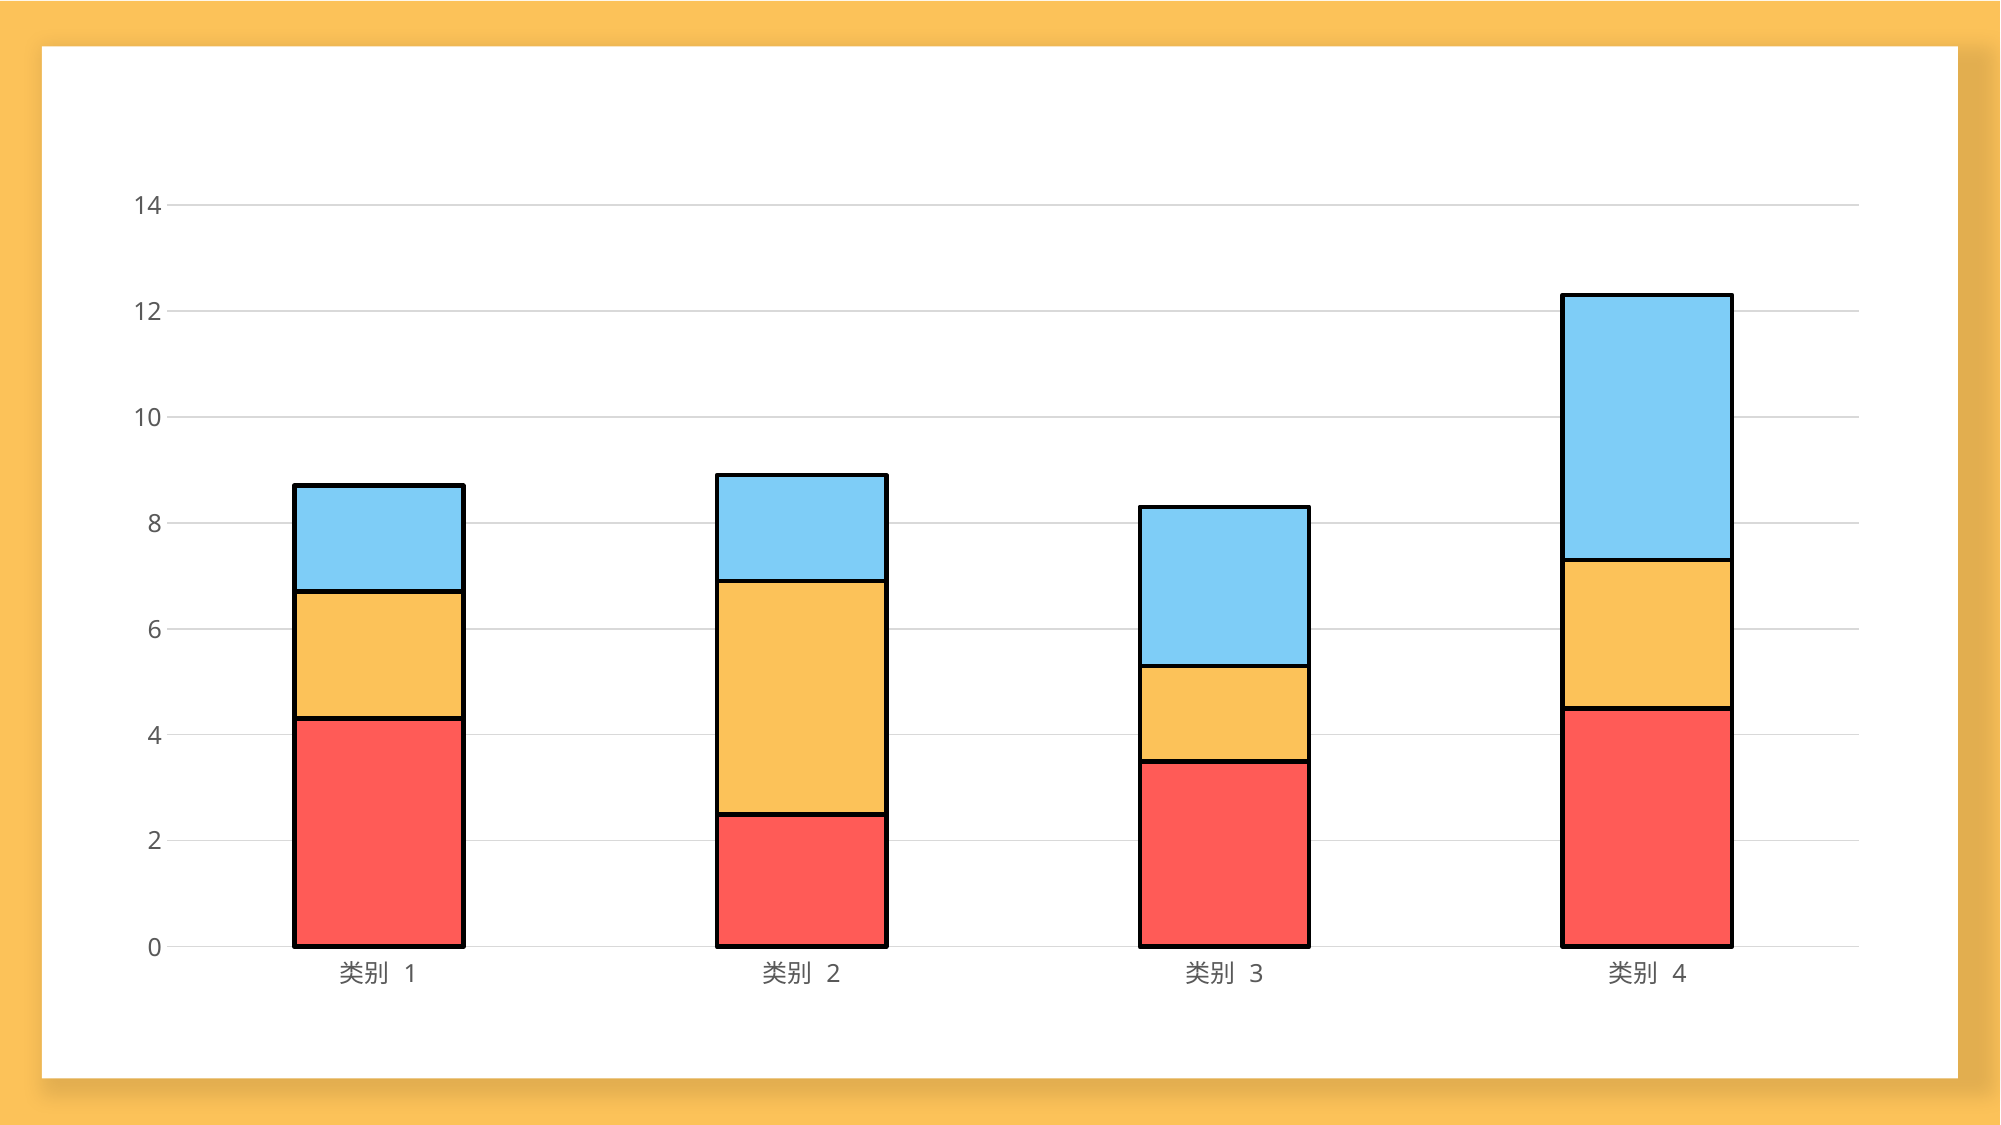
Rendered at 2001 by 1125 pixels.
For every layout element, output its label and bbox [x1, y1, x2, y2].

chart [97, 170, 1895, 1007]
